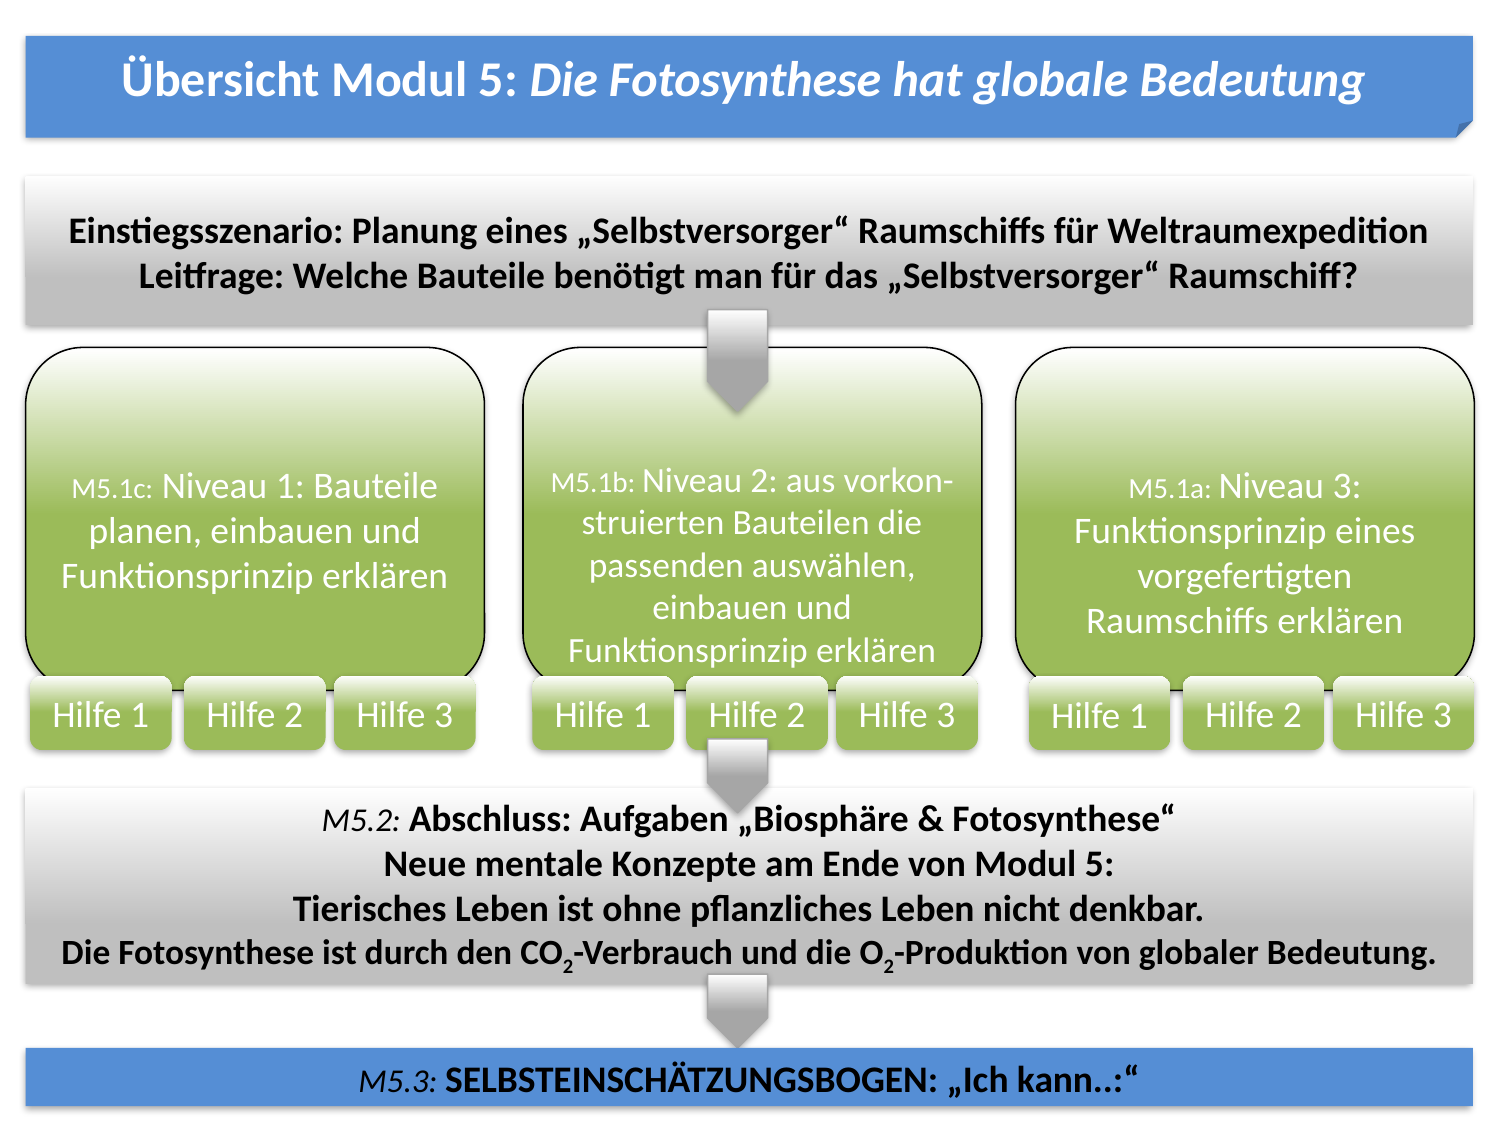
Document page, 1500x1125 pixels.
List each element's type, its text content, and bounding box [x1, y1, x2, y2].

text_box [29, 675, 476, 737]
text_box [25, 738, 1474, 973]
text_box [25, 176, 1474, 412]
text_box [532, 675, 979, 737]
text_box M5.1c: Niveau 1: Bauteile planen, einbauen und Funktionsprinzip erklären [24, 420, 486, 673]
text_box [25, 973, 1474, 1107]
text_box M5.1b: Niveau 2: aus vorkon-struierten Bauteilen die passenden auswählen, einbauen und Funktionsprinzip erklären [522, 421, 983, 674]
text_box M5.1a: Niveau 3: Funktionsprinzip eines vorgefertigten Raumschiffs erklären [1014, 419, 1476, 674]
text_box Übersicht Modul 5: Die Fotosynthese hat globale Bedeutung [25, 39, 1473, 115]
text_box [1028, 675, 1475, 738]
text_box [24, 35, 1474, 139]
